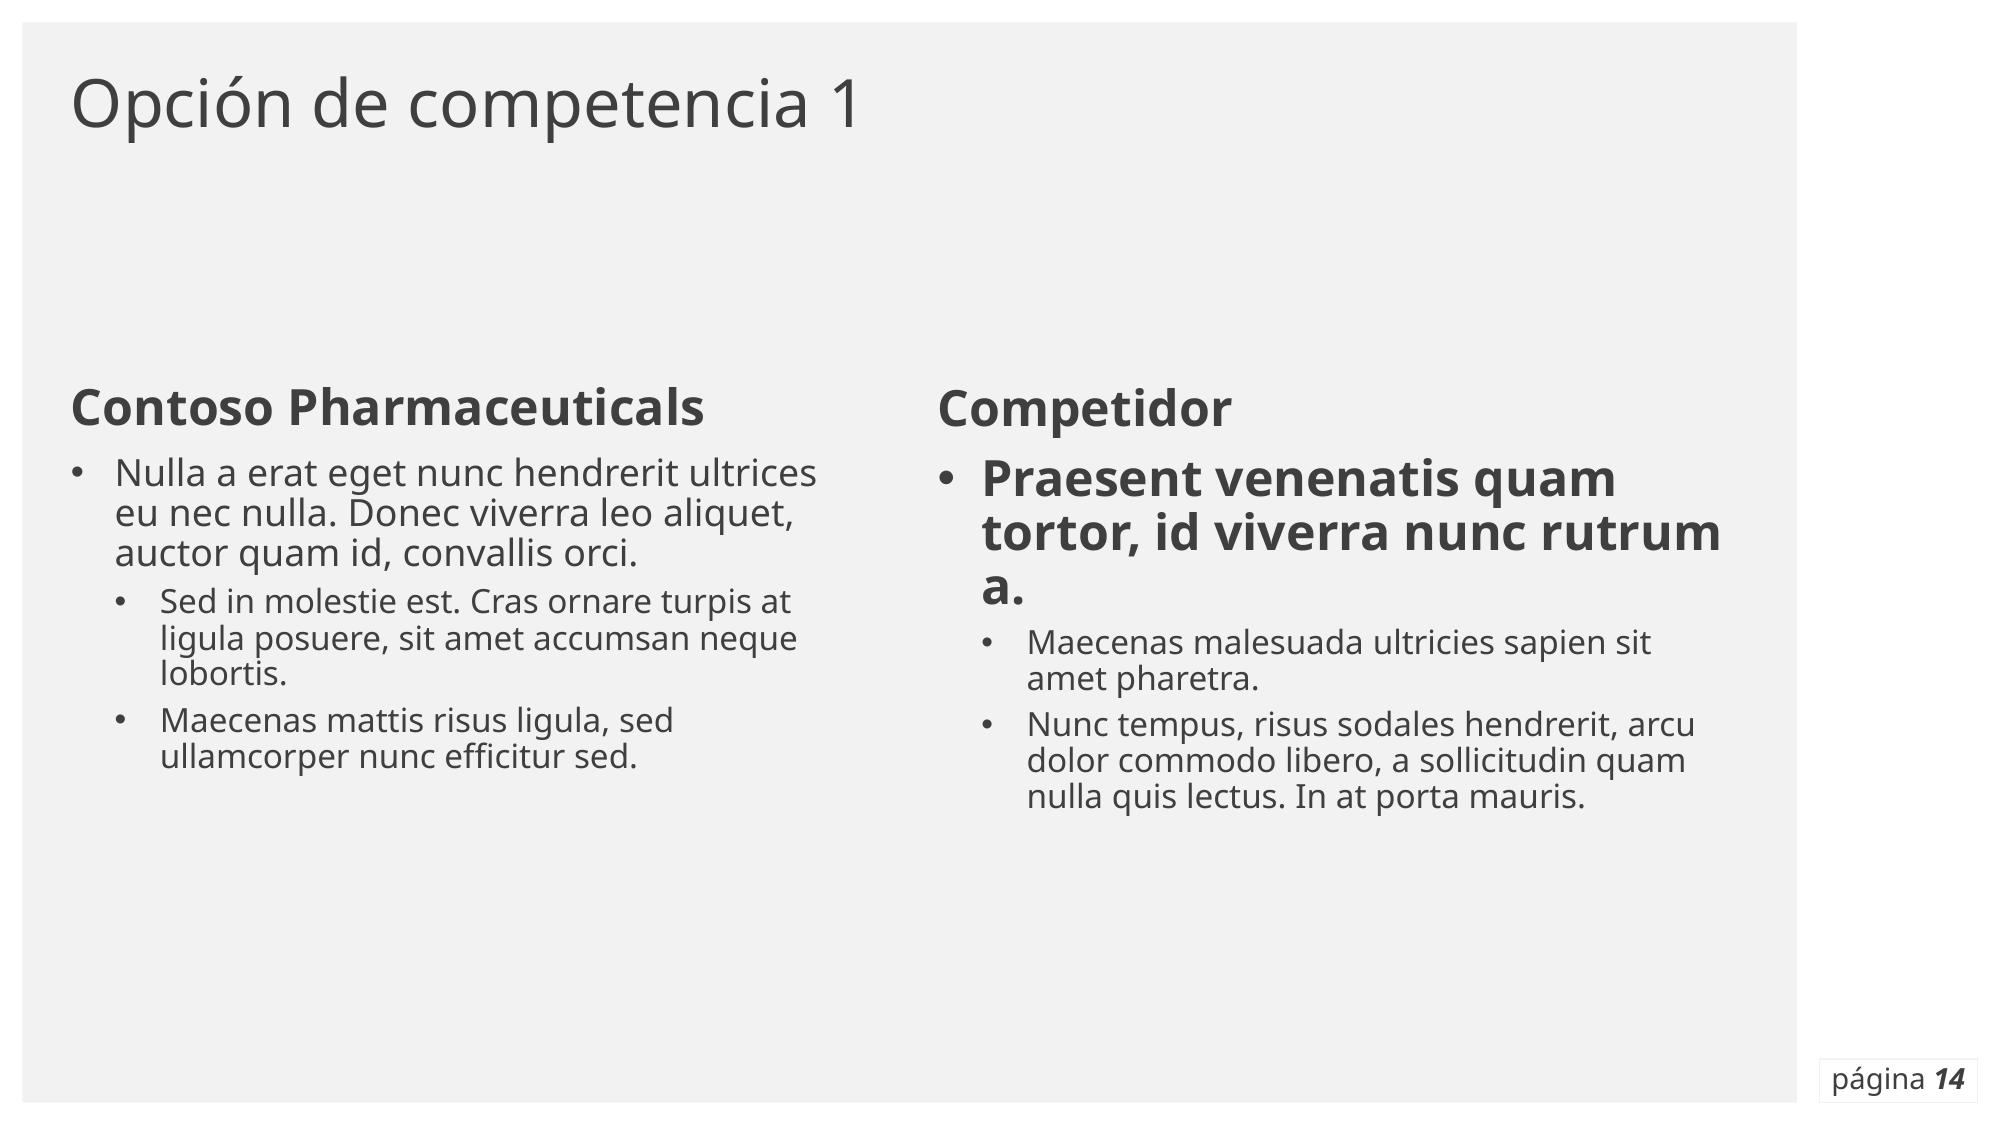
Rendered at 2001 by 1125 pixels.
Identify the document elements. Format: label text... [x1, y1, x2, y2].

list Nulla a erat eget nunc hendrerit ultrices eu nec nulla. Donec viverra leo aliquet, auctor quam id, convallis orci. Sed in molestie est. Cras ornare turpis at ligula posuere, sit amet accumsan neque lobortis. Maecenas mattis risus ligula, sed ullamcorper nunc efficitur sed. [70, 453, 869, 821]
slide_number página ‹#› [1819, 1058, 1978, 1103]
list Praesent venenatis quam tortor, id viverra nunc rutrum a. Maecenas malesuada ultricies sapien sit amet pharetra. Nunc tempus, risus sodales hendrerit, arcu dolor commodo libero, a sollicitudin quam nulla quis lectus. In at porta mauris. [937, 453, 1735, 821]
list Contoso Pharmaceuticals [70, 382, 869, 442]
list Competidor [937, 382, 1735, 442]
title Opción de competencia 1 [70, 70, 1735, 142]
